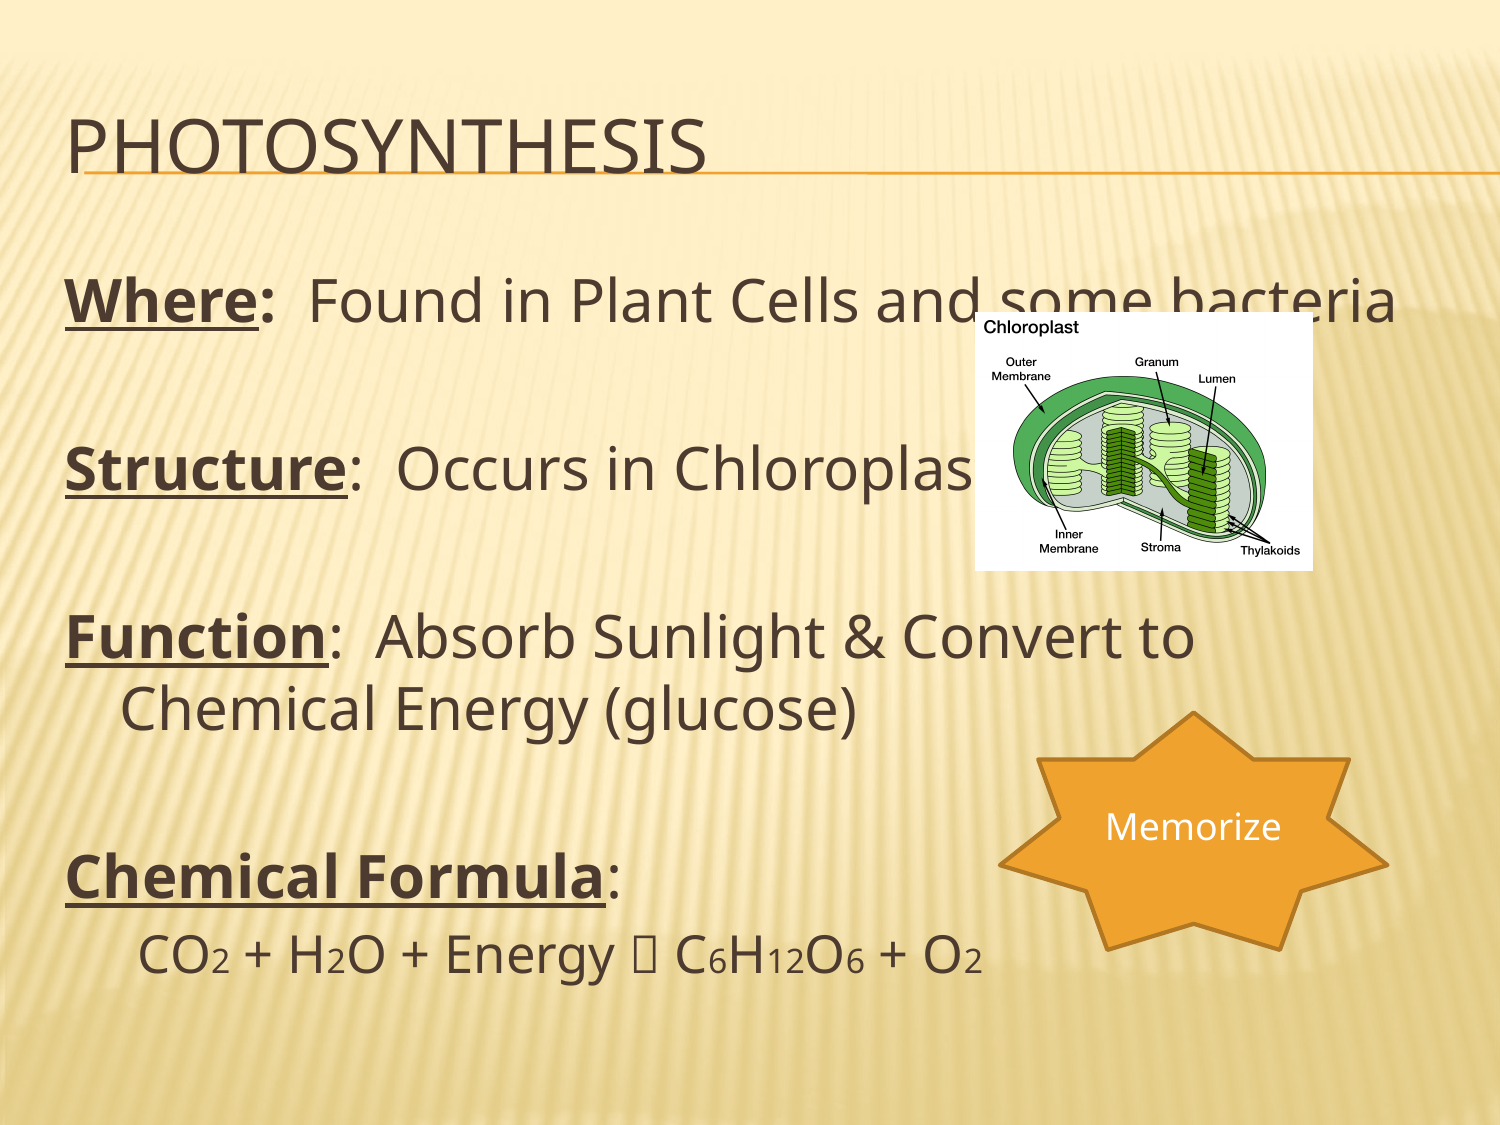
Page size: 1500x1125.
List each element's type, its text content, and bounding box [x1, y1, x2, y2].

picture [974, 312, 1313, 572]
list Where: Found in Plant Cells and some bacteria Structure: Occurs in Chloroplast Function: Absorb Sunlight & Convert to Chemical Energy (glucose) Chemical Formula: CO2 + H2O + Energy  C6H12O6 + O2 [50, 254, 1475, 998]
title Photosynthesis [50, 75, 1475, 213]
text_box Memorize [997, 710, 1390, 952]
